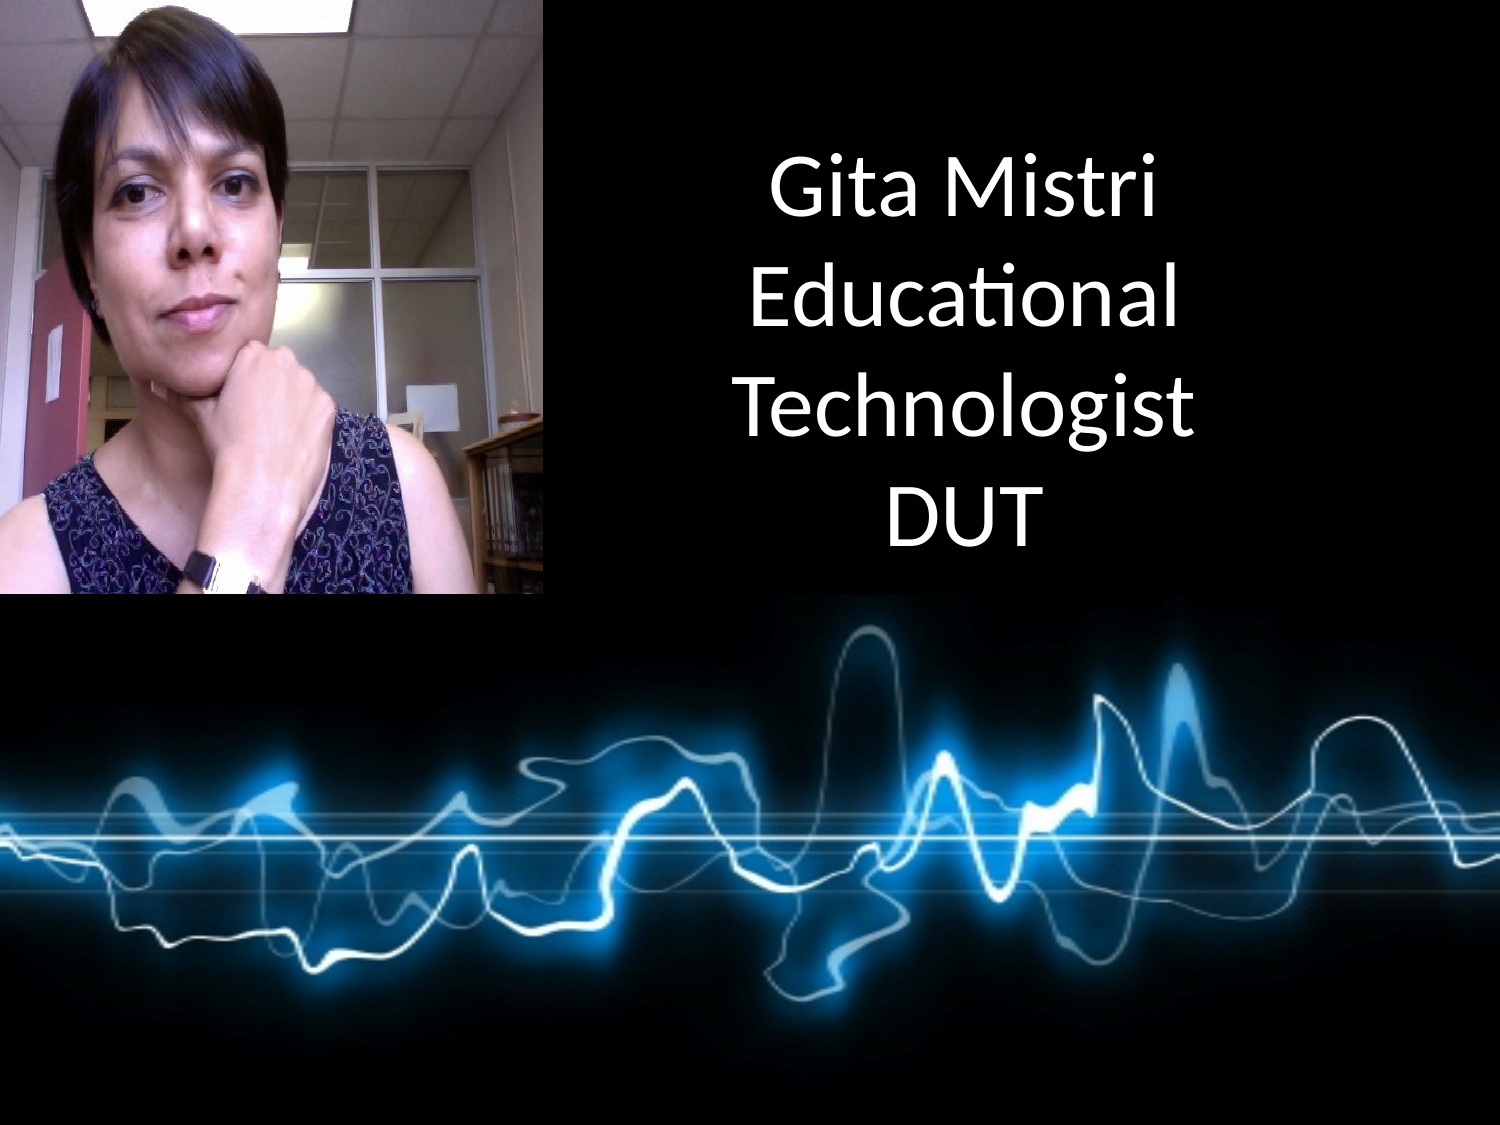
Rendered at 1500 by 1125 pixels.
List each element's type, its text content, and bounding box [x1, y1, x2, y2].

title Gita Mistri Educational Technologist DUT [546, 45, 1425, 592]
picture [0, 594, 1500, 1125]
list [0, 0, 543, 592]
